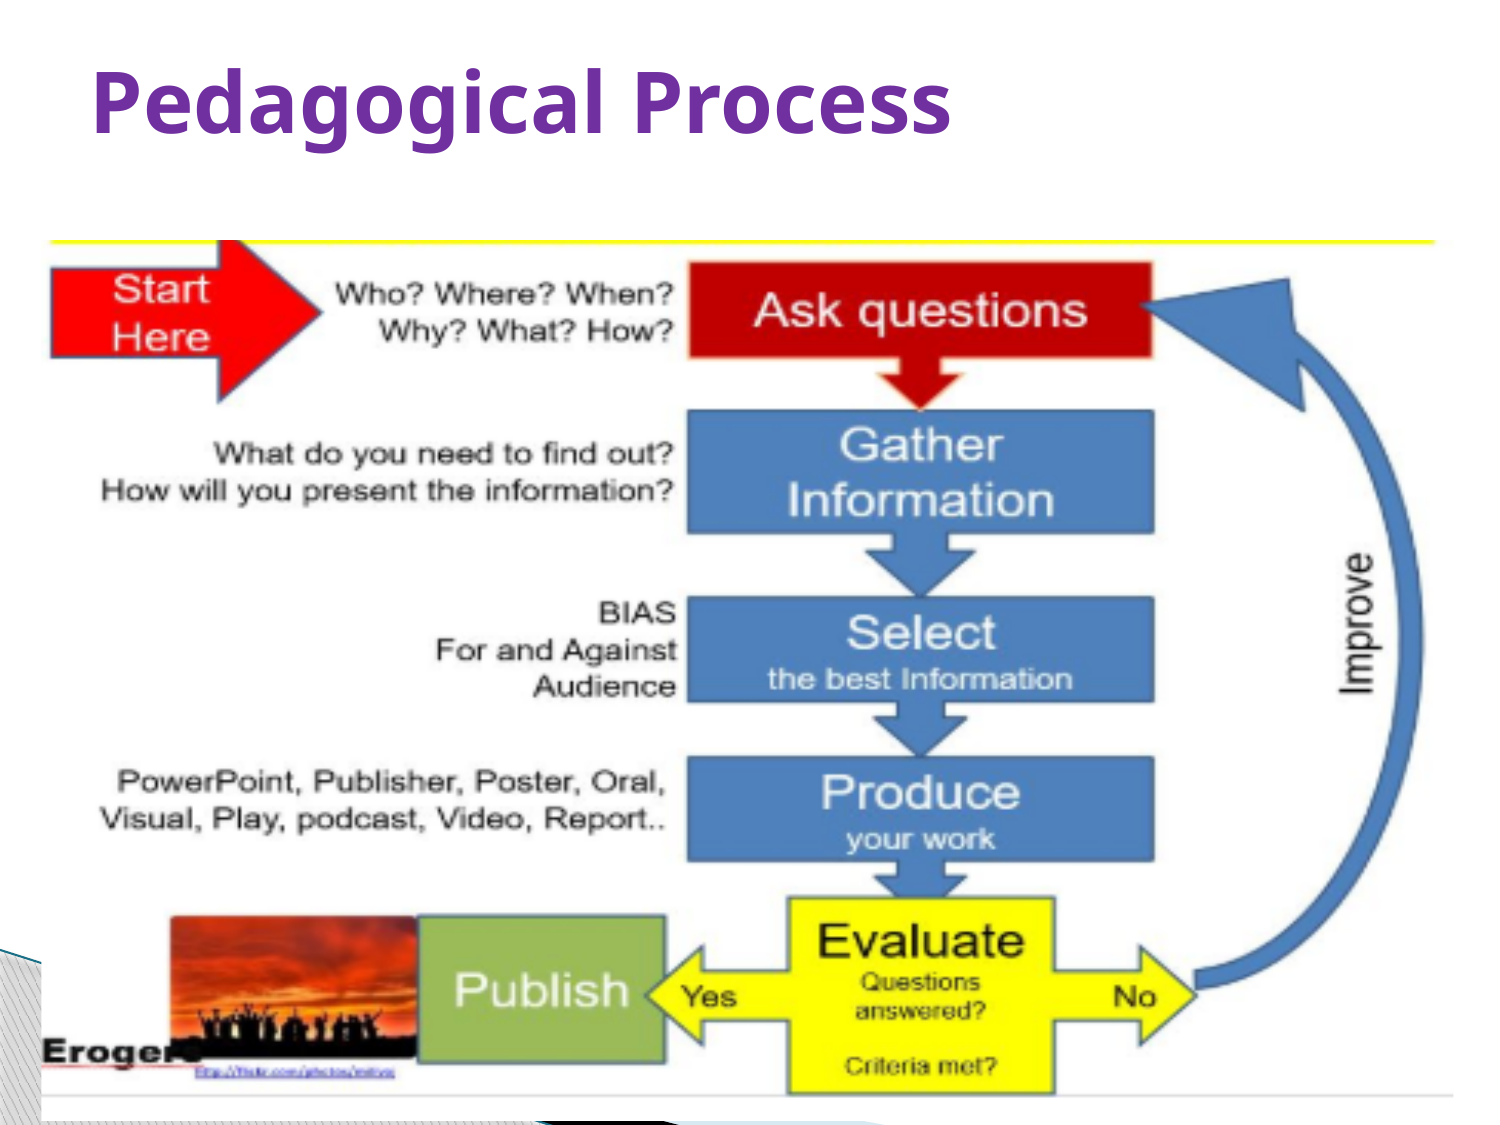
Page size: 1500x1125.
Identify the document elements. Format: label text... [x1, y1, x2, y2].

title Pedagogical Process [75, 5, 1425, 193]
picture [41, 240, 1454, 1122]
